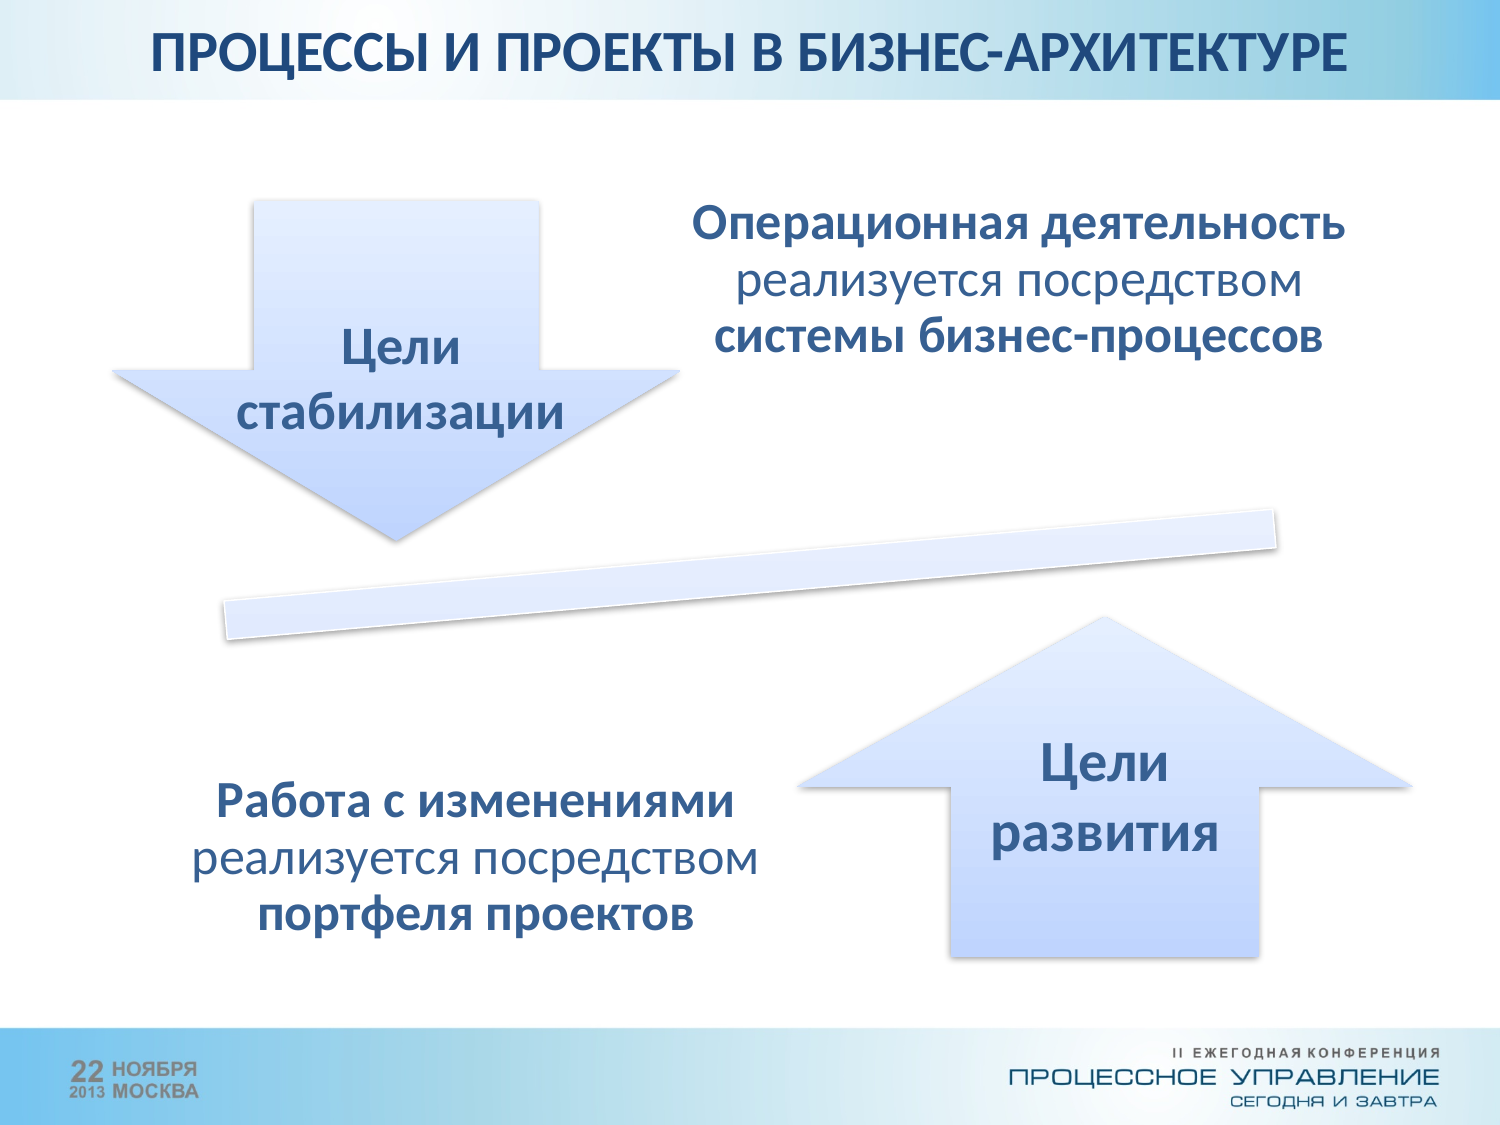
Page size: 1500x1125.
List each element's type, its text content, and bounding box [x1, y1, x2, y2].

list ПРОЦЕССЫ И ПРОЕКТЫ В БИЗНЕС-АРХИТЕКТУРЕ [29, 5, 1471, 108]
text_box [29, 148, 1471, 1000]
picture [0, 0, 1500, 1125]
